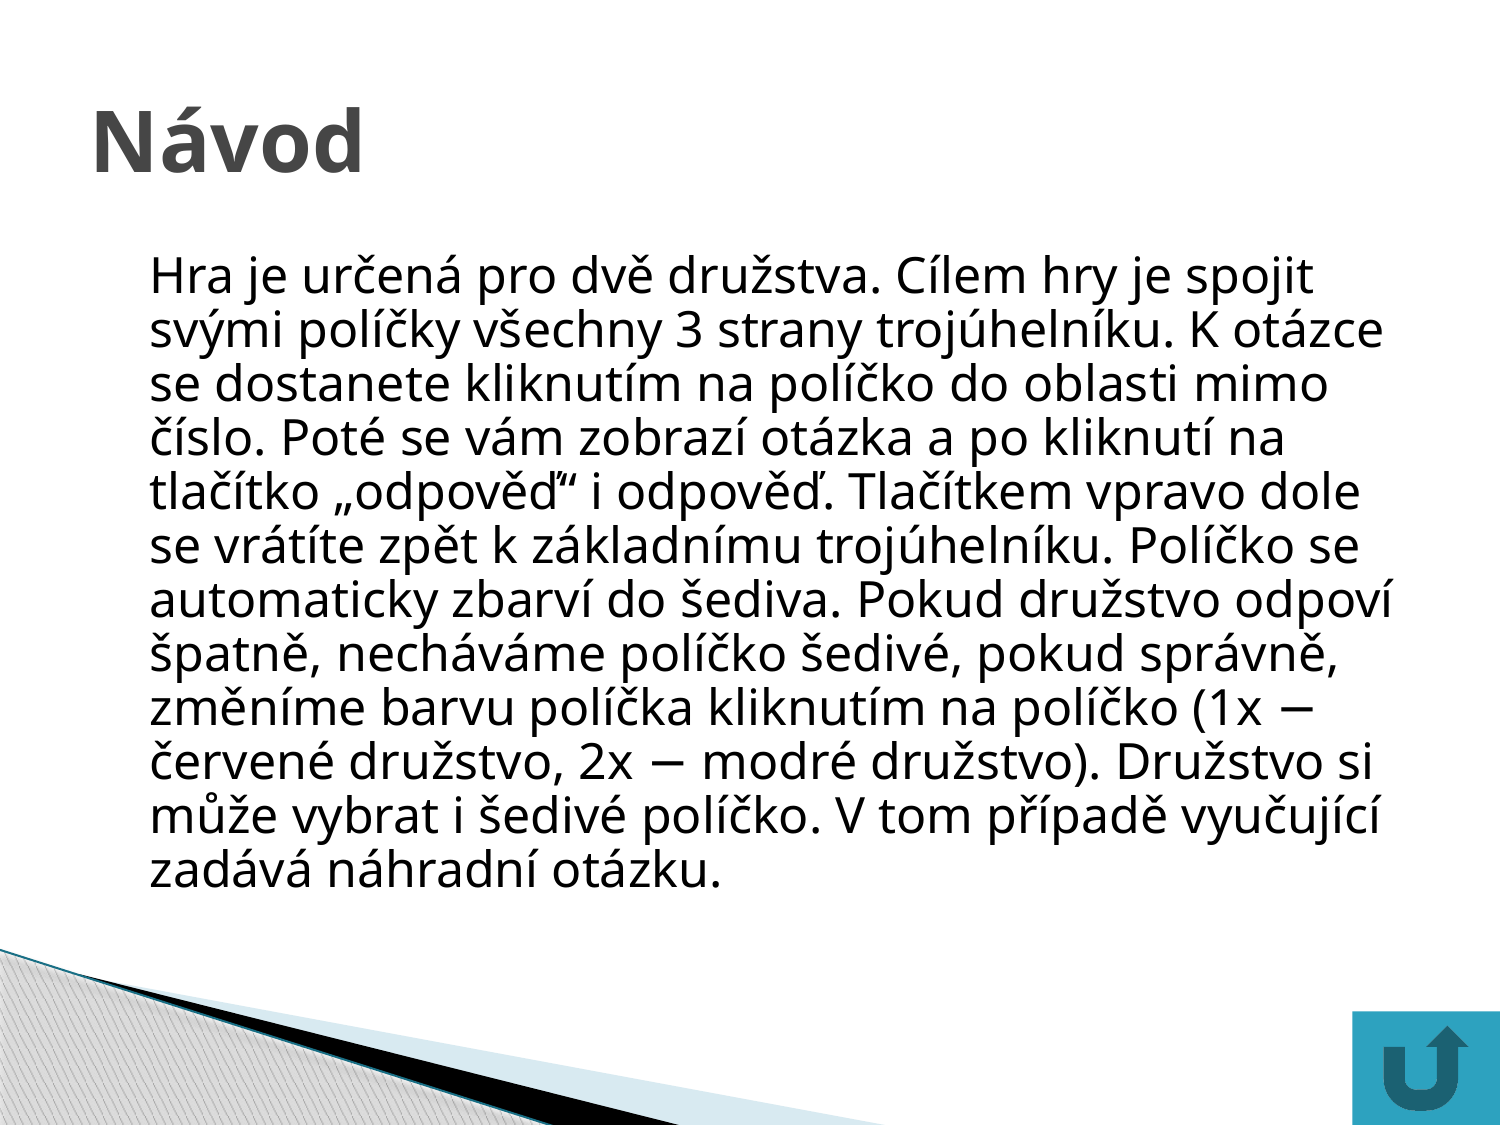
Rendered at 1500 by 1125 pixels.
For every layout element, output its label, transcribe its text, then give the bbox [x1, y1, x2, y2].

title Návod [75, 45, 1425, 233]
text_box [1352, 1011, 1500, 1125]
list Hra je určená pro dvě družstva. Cílem hry je spojit svými políčky všechny 3 strany trojúhelníku. K otázce se dostanete kliknutím na políčko do oblasti mimo číslo. Poté se vám zobrazí otázka a po kliknutí na tlačítko „odpověď“ i odpověď. Tlačítkem vpravo dole se vrátíte zpět k základnímu trojúhelníku. Políčko se automaticky zbarví do šediva. Pokud družstvo odpoví špatně, necháváme políčko šedivé, pokud správně, změníme barvu políčka kliknutím na políčko (1x − červené družstvo, 2x − modré družstvo). Družstvo si může vybrat i šedivé políčko. V tom případě vyučující zadává náhradní otázku. [75, 243, 1425, 986]
